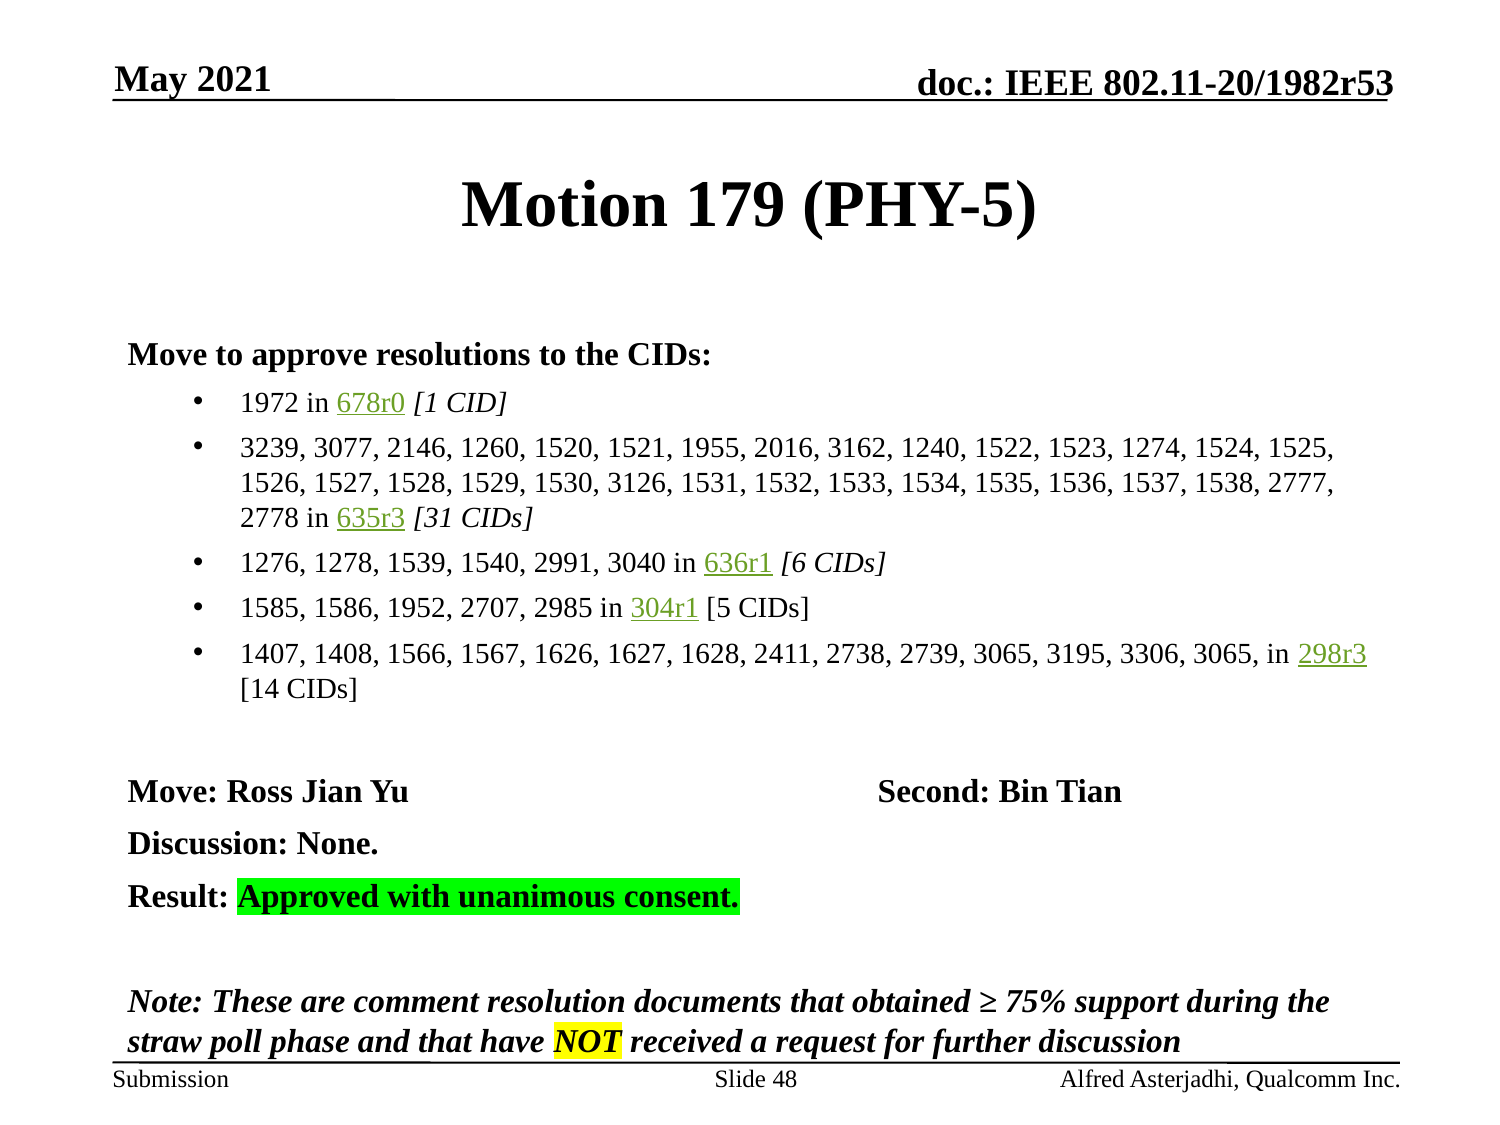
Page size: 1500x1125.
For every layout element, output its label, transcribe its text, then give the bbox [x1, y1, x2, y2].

slide_number Slide 48 [712, 1061, 800, 1123]
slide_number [114, 54, 423, 100]
footer Alfred Asterjadhi, Qualcomm Inc. [878, 1061, 1402, 1093]
title Motion 179 (PHY-5) [112, 112, 1388, 288]
list Move to approve resolutions to the CIDs: 1972 in 678r0 [1 CID] 3239, 3077, 2146, 1260, 1520, 1521, 1955, 2016, 3162, 1240, 1522, 1523, 1274, 1524, 1525, 1526, 1527, 1528, 1529, 1530, 3126, 1531, 1532, 1533, 1534, 1535, 1536, 1537, 1538, 2777, 2778 in 635r3 [31 CIDs] 1276, 1278, 1539, 1540, 2991, 3040 in 636r1 [6 CIDs] 1585, 1586, 1952, 2707, 2985 in 304r1 [5 CIDs] 1407, 1408, 1566, 1567, 1626, 1627, 1628, 2411, 2738, 2739, 3065, 3195, 3306, 3065, in 298r3 [14 CIDs] Move: Ross Jian Yu Second: Bin Tian Discussion: None. Result: Approved with unanimous consent. Note: These are comment resolution documents that obtained ≥ 75% support during the straw poll phase and that have NOT received a request for further discussion [112, 324, 1388, 1063]
